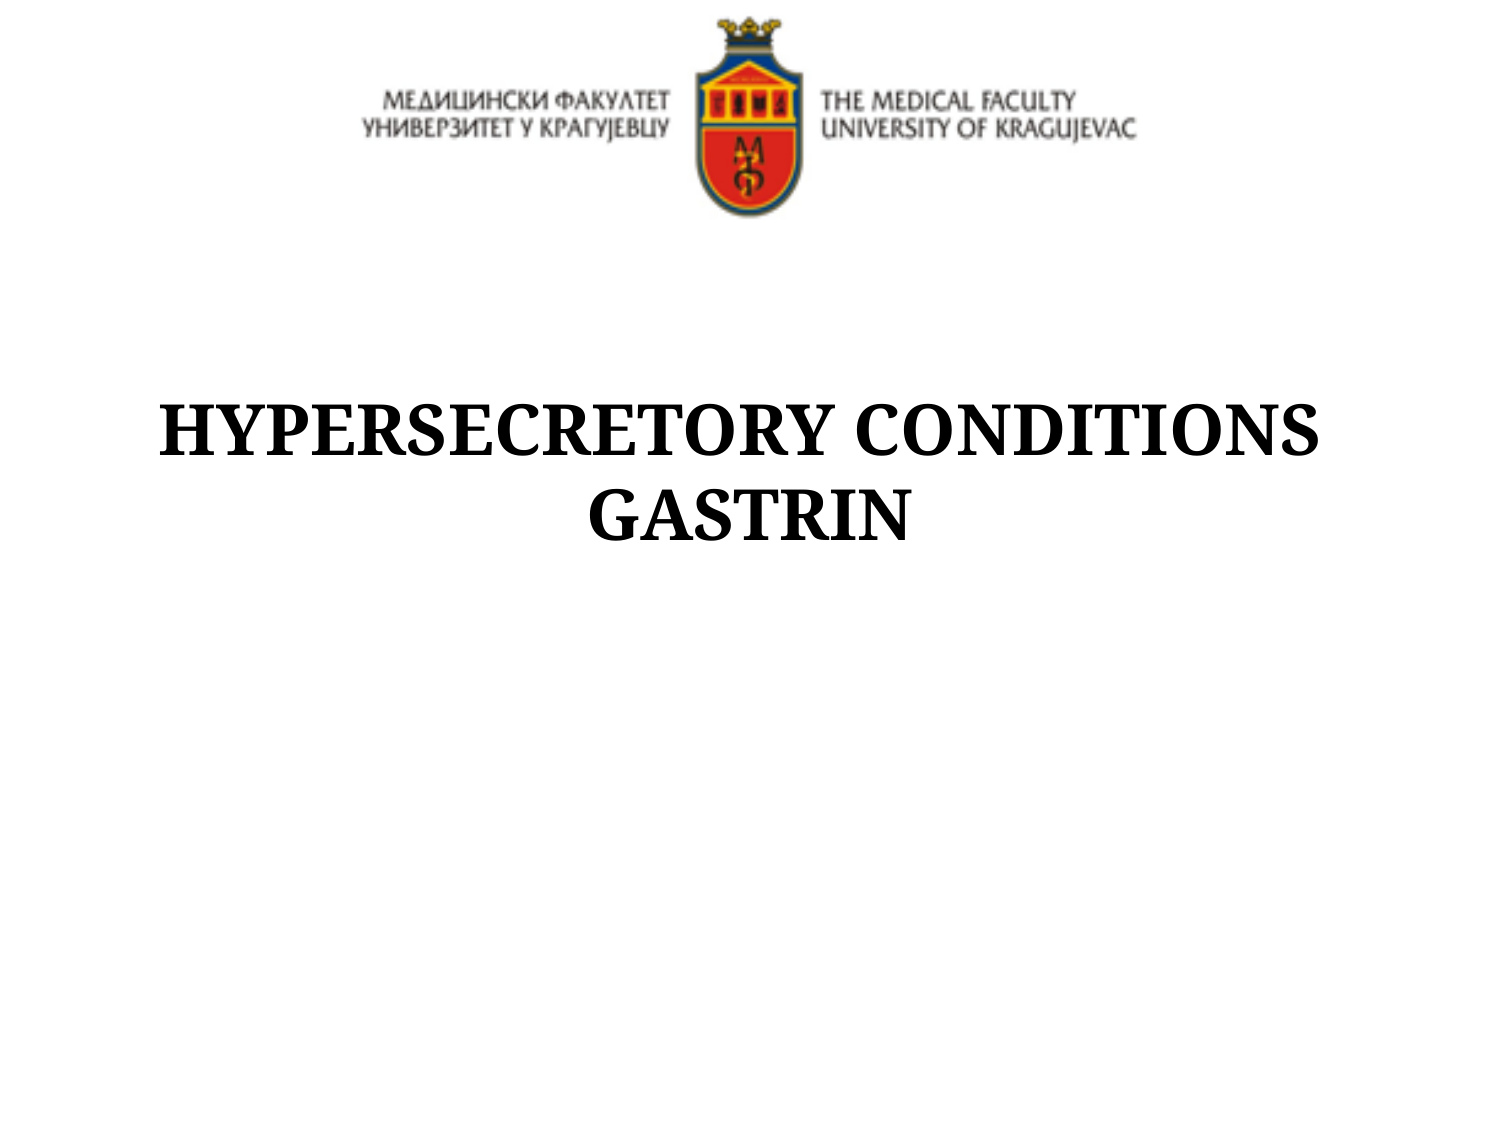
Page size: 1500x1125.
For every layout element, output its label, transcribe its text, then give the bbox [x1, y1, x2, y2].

picture [210, 12, 1351, 251]
title HYPERSECRETORY CONDITIONS GASTRIN [112, 349, 1388, 591]
